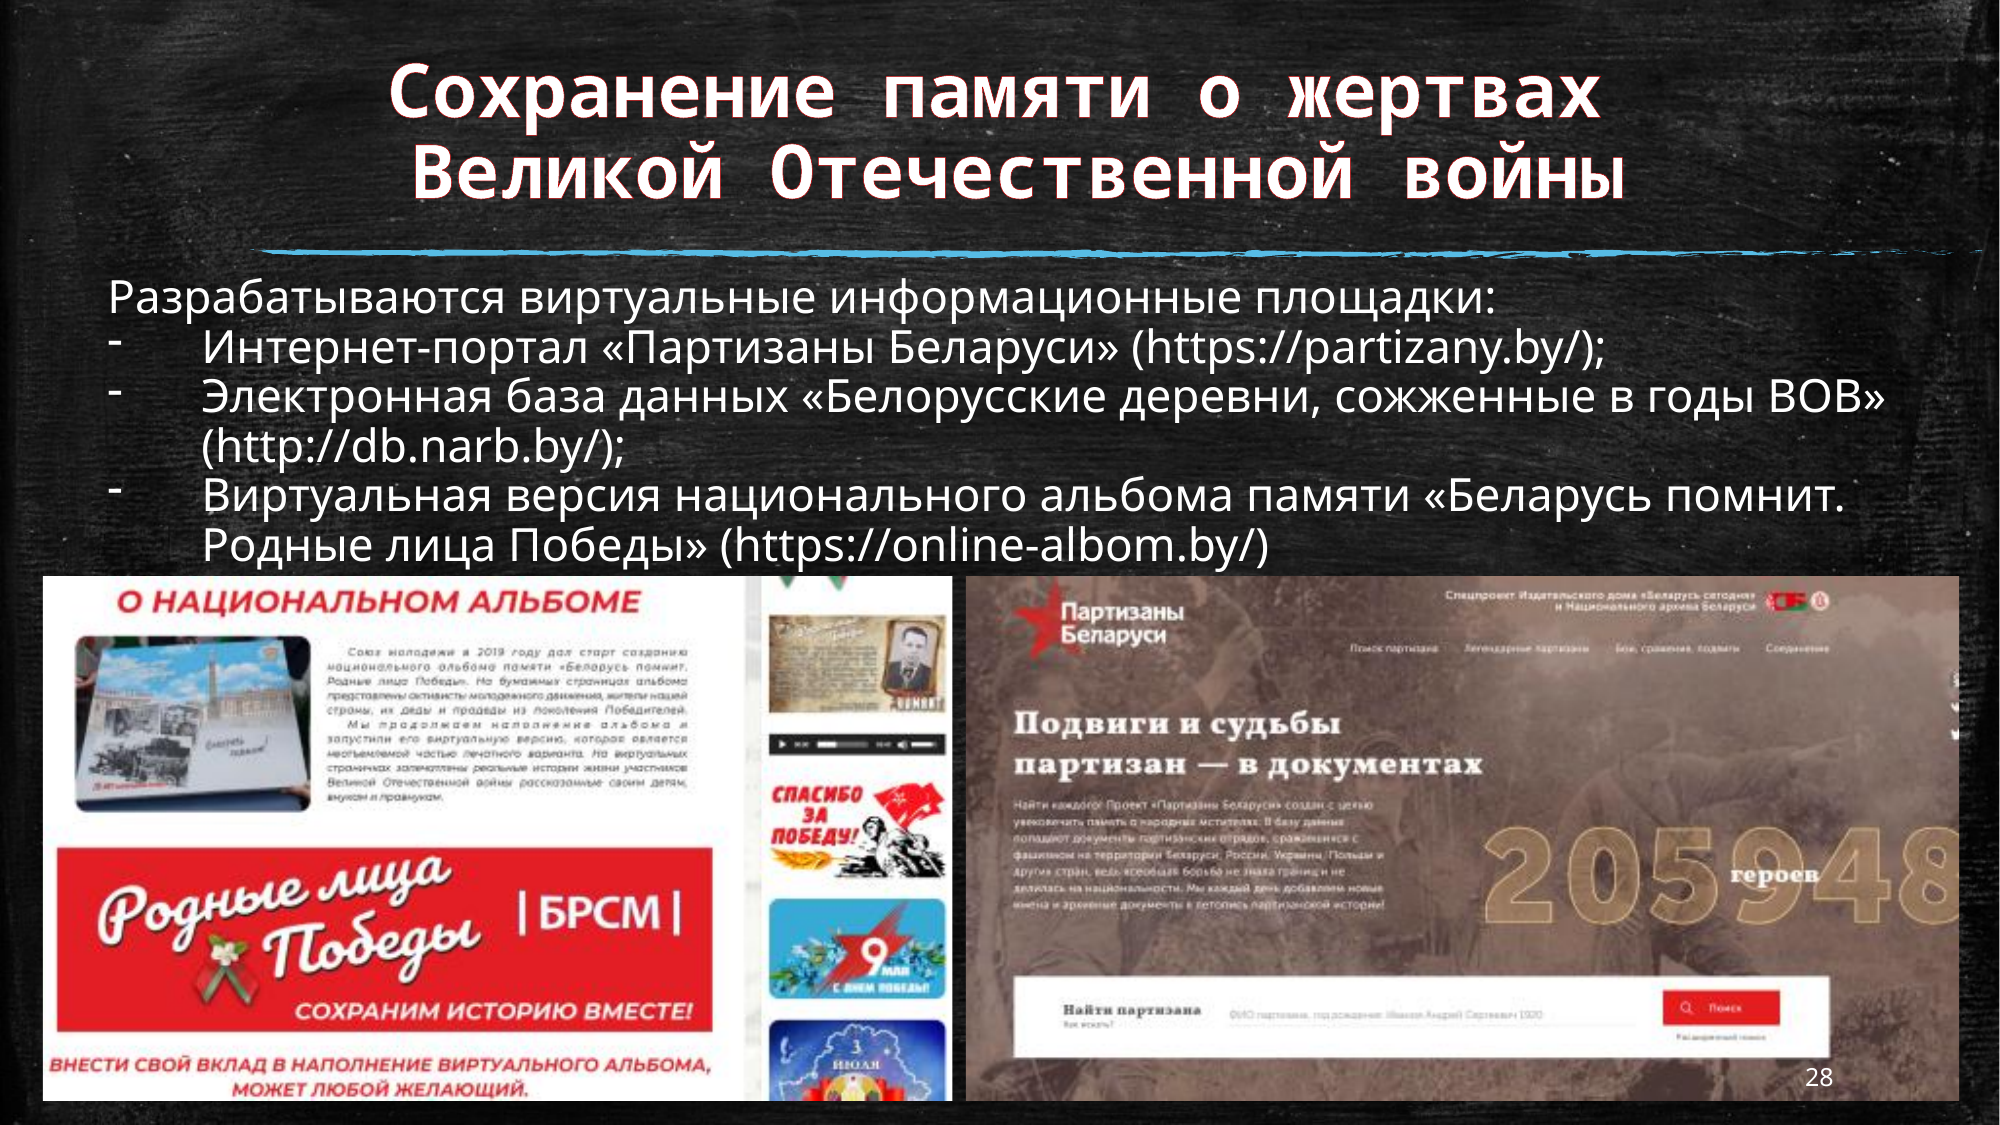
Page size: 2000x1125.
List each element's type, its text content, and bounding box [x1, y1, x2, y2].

text_box Разрабатываются виртуальные информационные площадки: Интернет-портал «Партизаны Беларуси» (https://partizany.by/); Электронная база данных «Белорусские деревни, сожженные в годы ВОВ» (http://db.narb.by/); Виртуальная версия национального альбома памяти «Беларусь помнит. Родные лица Победы» (https://online-albom.by/) [92, 267, 1995, 628]
picture [42, 576, 953, 1101]
text_box Сохранение памяти о жертвах Великой Отечественной войны [21, 54, 2000, 222]
picture [965, 576, 1960, 1101]
